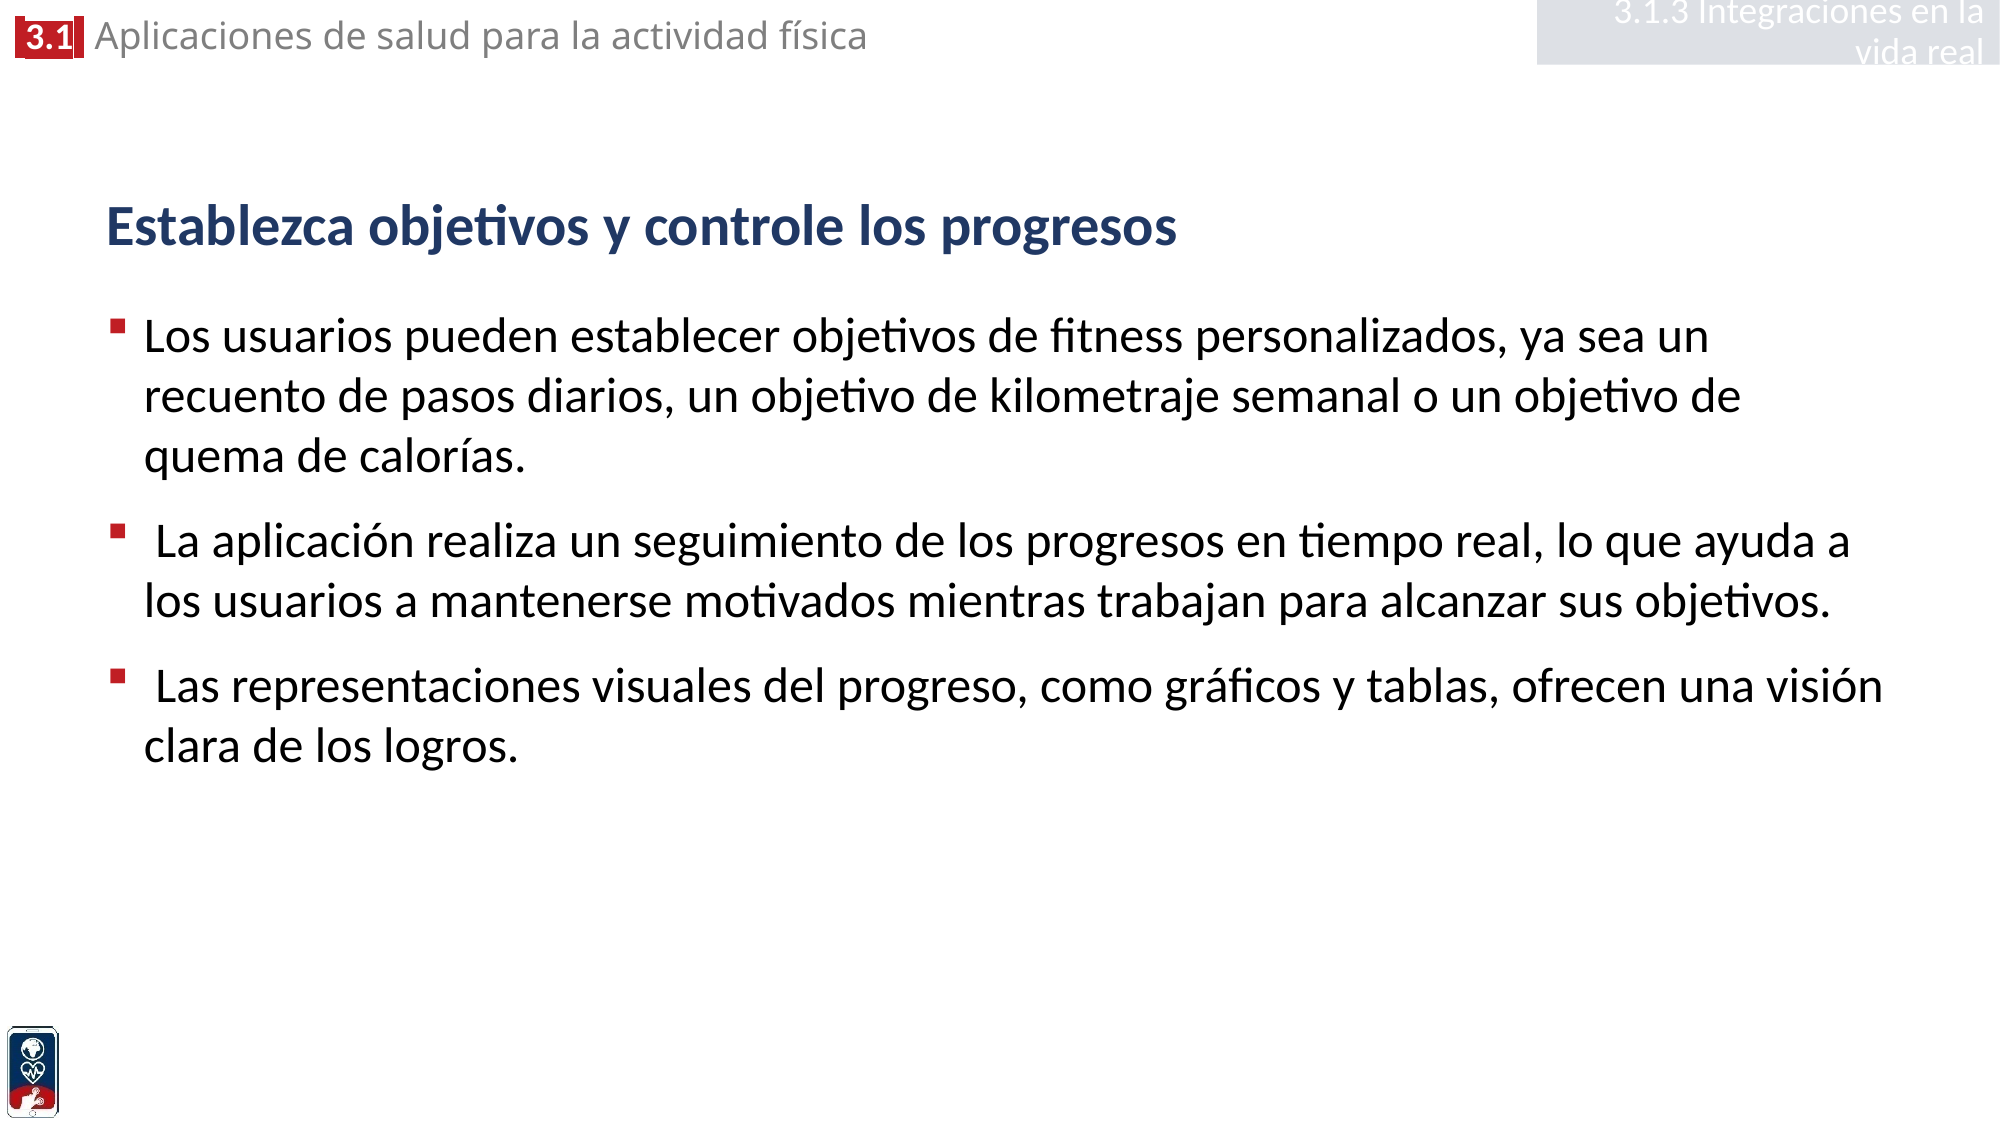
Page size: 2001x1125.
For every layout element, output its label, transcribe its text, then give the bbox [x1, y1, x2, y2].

title Establezca objetivos y controle los progresos [91, 177, 1906, 277]
picture [7, 1026, 59, 1118]
list Los usuarios pueden establecer objetivos de fitness personalizados, ya sea un recuento de pasos diarios, un objetivo de kilometraje semanal o un objetivo de quema de calorías. La aplicación realiza un seguimiento de los progresos en tiempo real, lo que ayuda a los usuarios a mantenerse motivados mientras trabajan para alcanzar sus objetivos. Las representaciones visuales del progreso, como gráficos y tablas, ofrecen una visión clara de los logros. [91, 295, 1906, 1094]
text_box 3.1.3 Integraciones en la vida real [1537, 0, 2000, 65]
